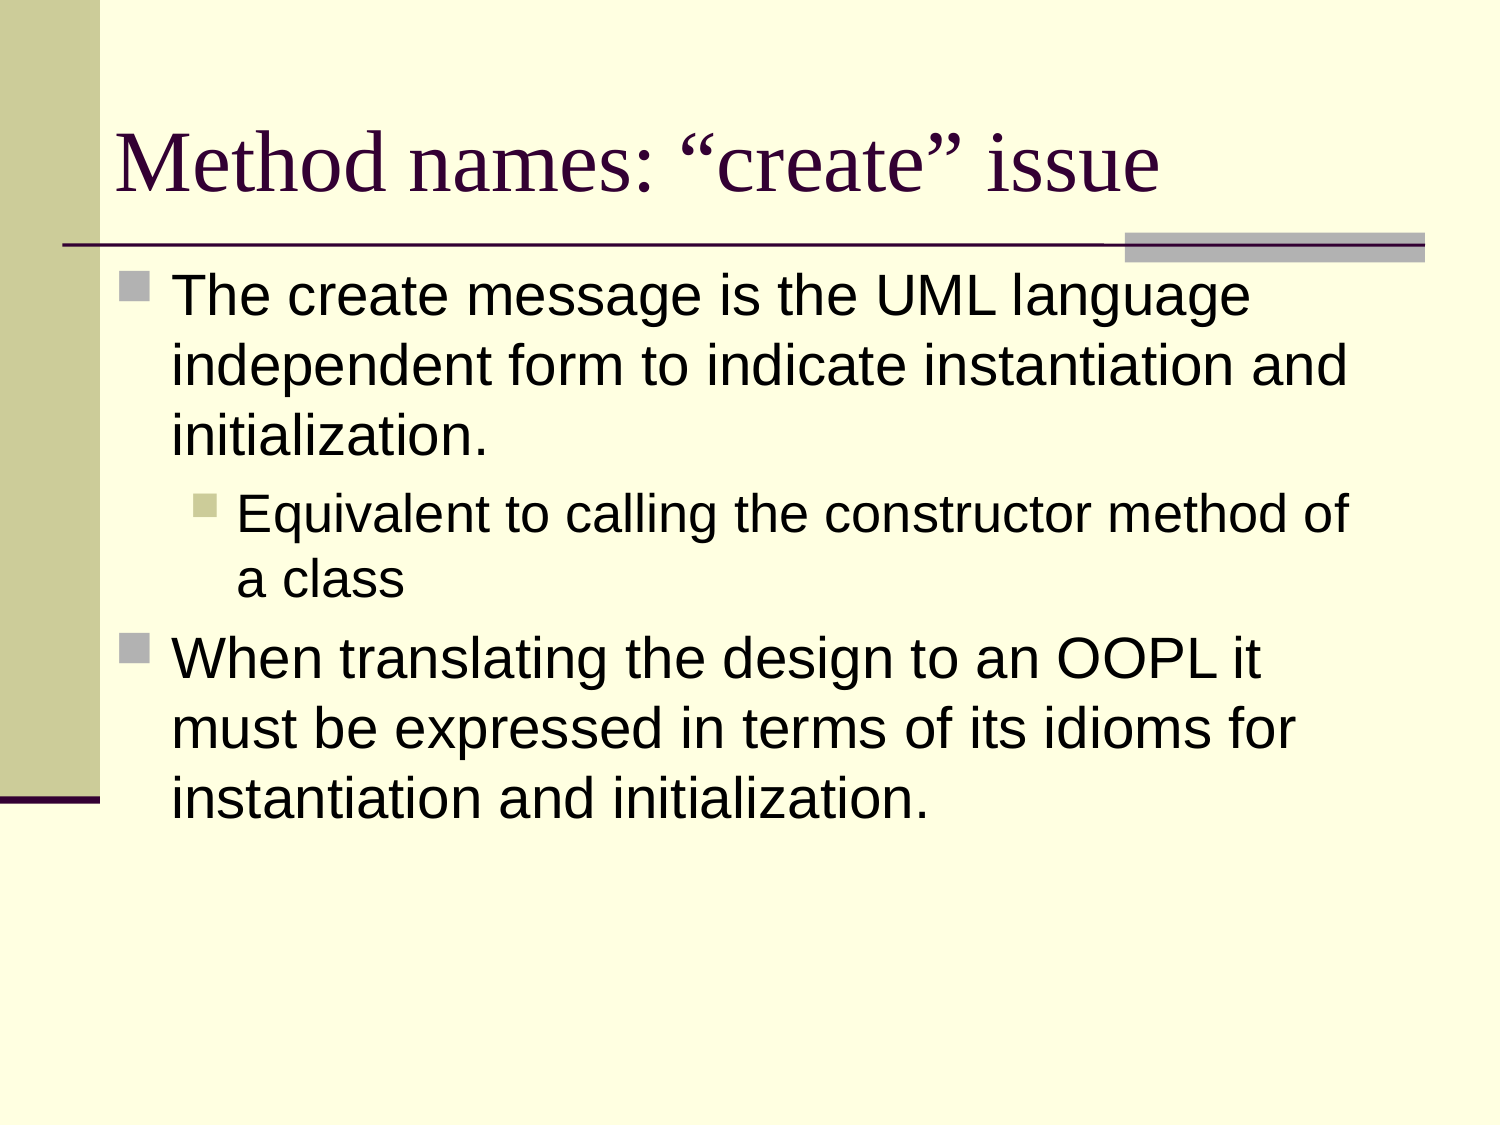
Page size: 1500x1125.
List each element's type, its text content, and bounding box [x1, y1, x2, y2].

list The create message is the UML language independent form to indicate instantiation and initialization. Equivalent to calling the constructor method of a class When translating the design to an OOPL it must be expressed in terms of its idioms for instantiation and initialization. [99, 249, 1376, 994]
title Method names: “create” issue [99, 62, 1376, 249]
